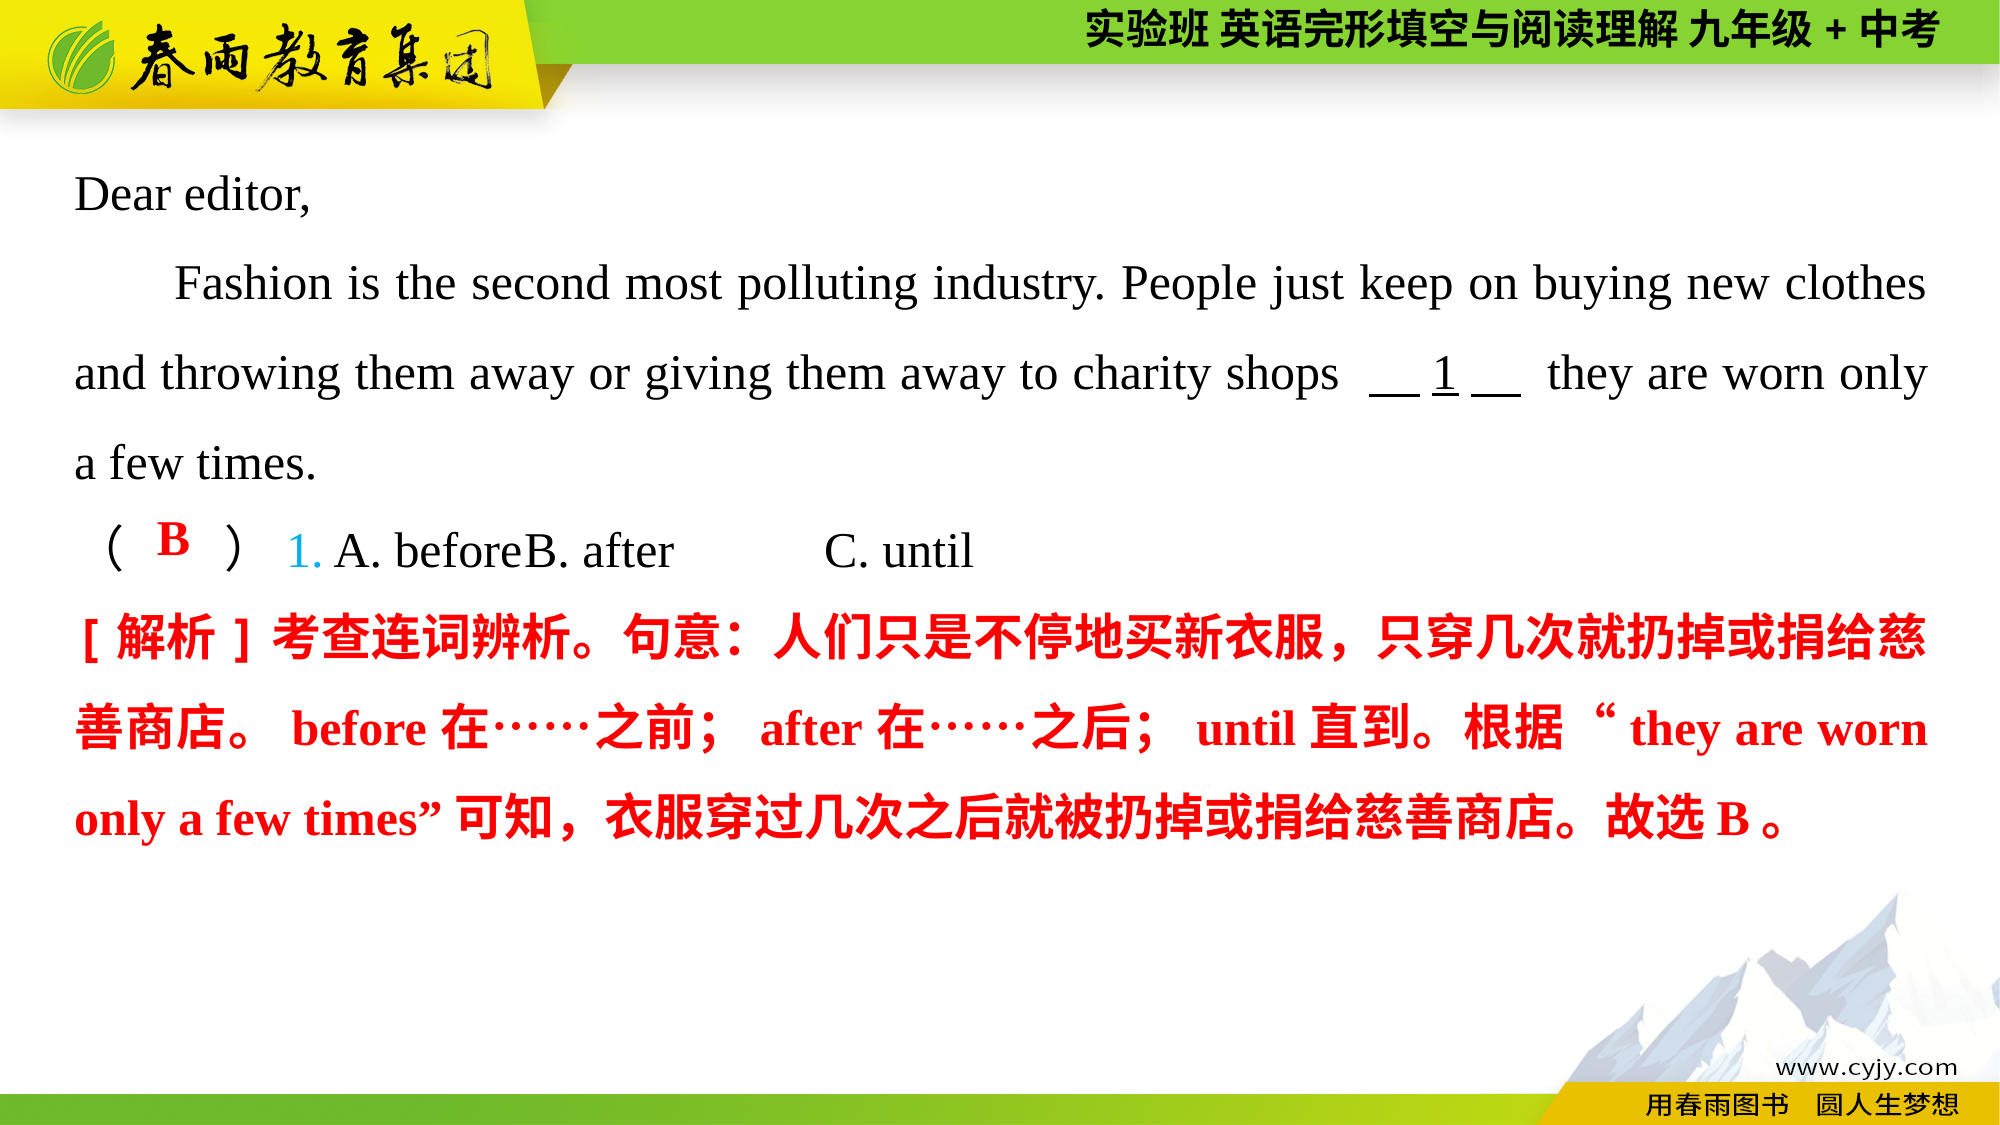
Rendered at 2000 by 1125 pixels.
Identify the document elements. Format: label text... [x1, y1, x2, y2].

list Dear editor, Fashion is the second most polluting industry. People just keep on buying new clothes and throwing them away or giving them away to charity shops 1 they are worn only a few times. [59, 122, 1944, 479]
text_box B [141, 498, 205, 567]
text_box [解析]考查连词辨析。句意：人们只是不停地买新衣服，只穿几次就扔掉或捐给慈善商店。before在……之前；after在……之后；until直到。根据“they are worn only a few times”可知，衣服穿过几次之后就被扔掉或捐给慈善商店。故选B。 [59, 567, 1944, 853]
text_box （ ）1. A. before B. after C. until [59, 479, 1944, 567]
picture [0, 0, 2000, 1125]
